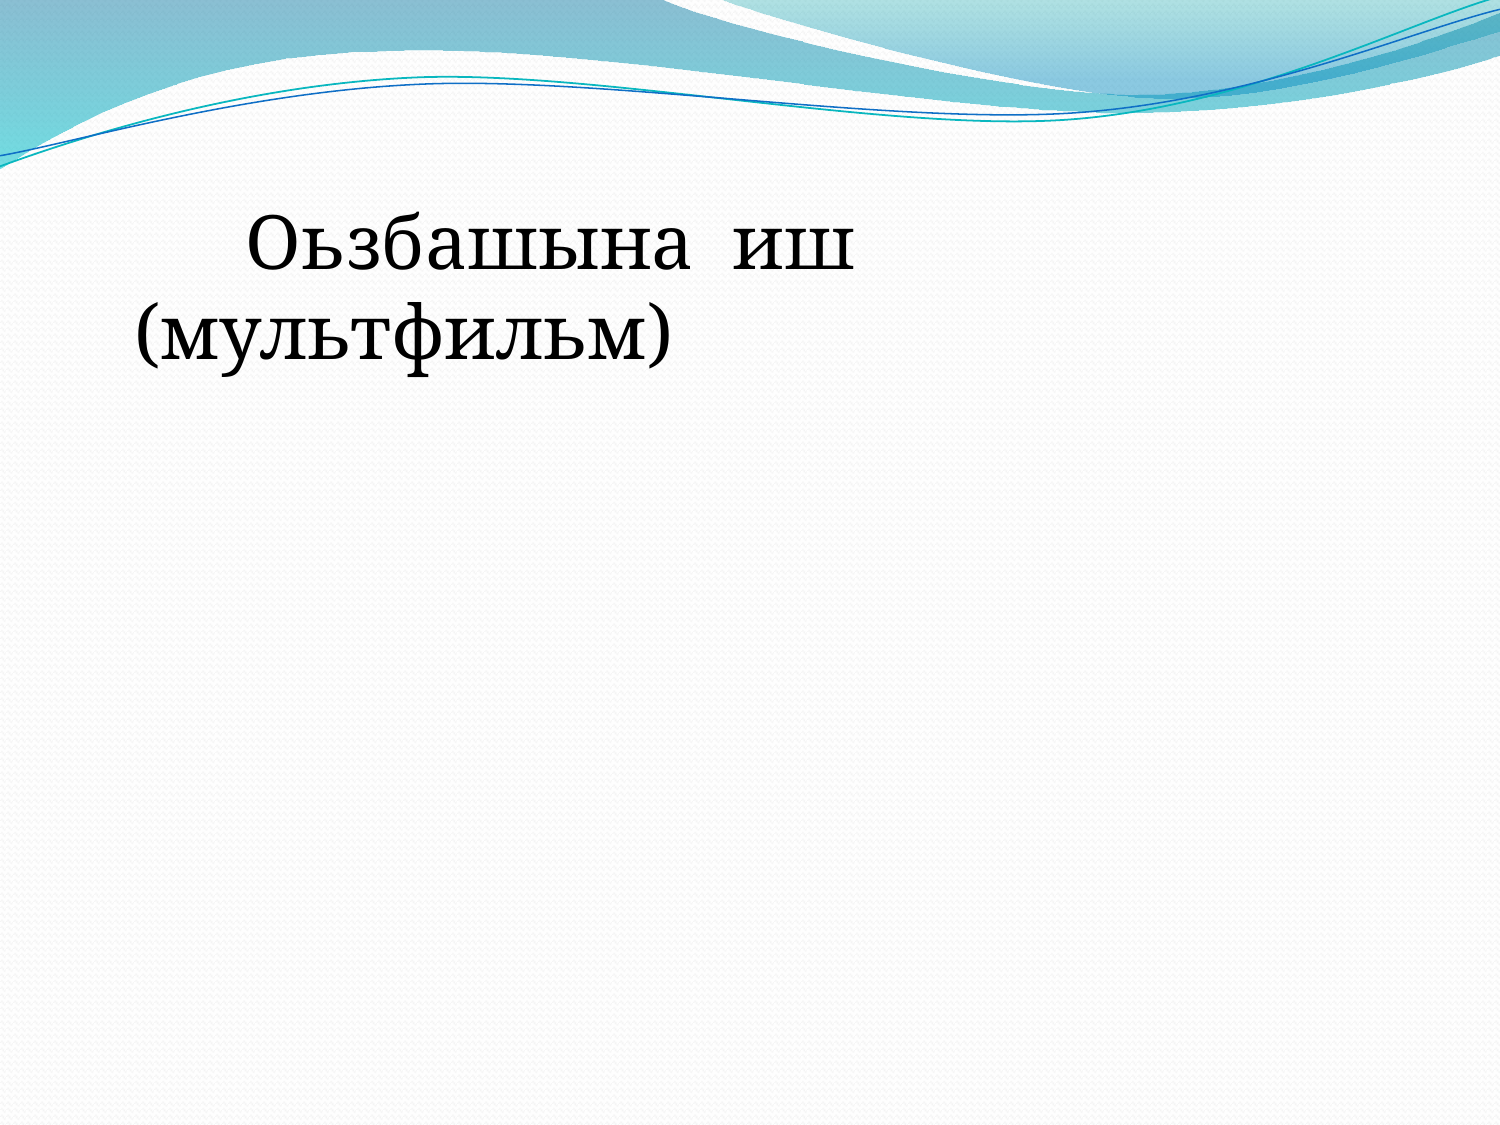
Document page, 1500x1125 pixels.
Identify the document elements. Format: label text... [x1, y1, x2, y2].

list Оьзбашына иш (мультфильм) [75, 187, 1425, 1038]
